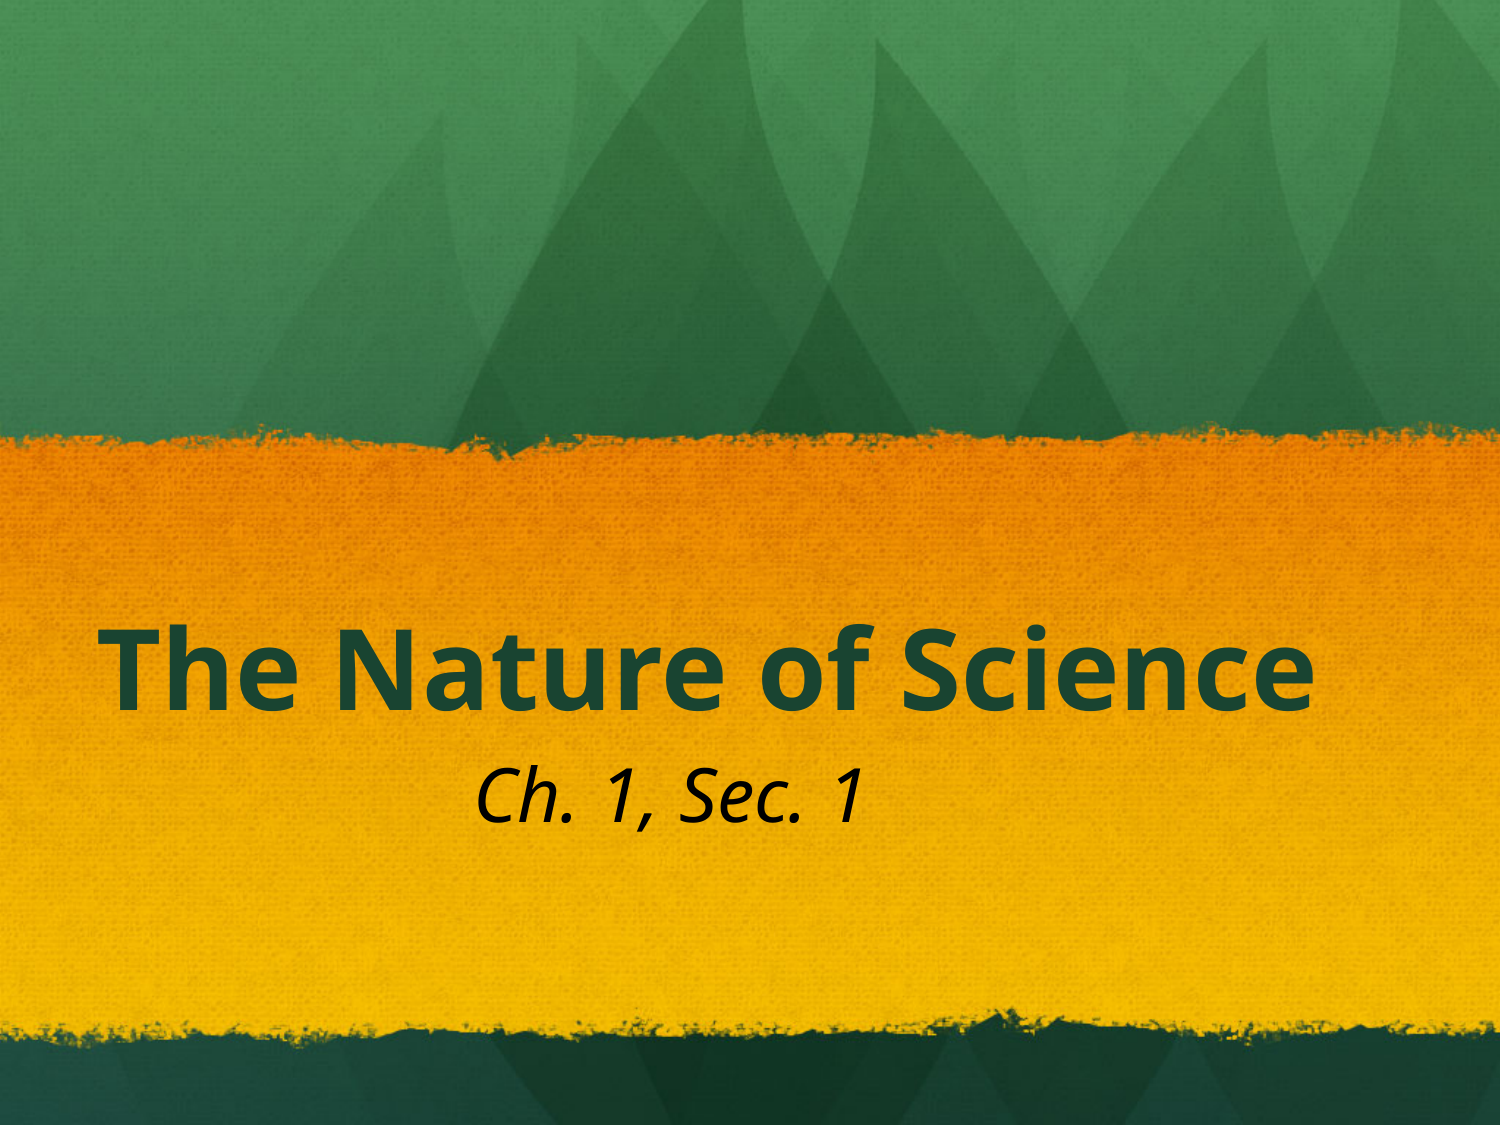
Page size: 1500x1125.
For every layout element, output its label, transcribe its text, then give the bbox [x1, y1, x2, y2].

title The Nature of Science [81, 498, 1463, 740]
subtitle Ch. 1, Sec. 1 [81, 740, 1262, 903]
picture [0, 0, 1500, 1125]
